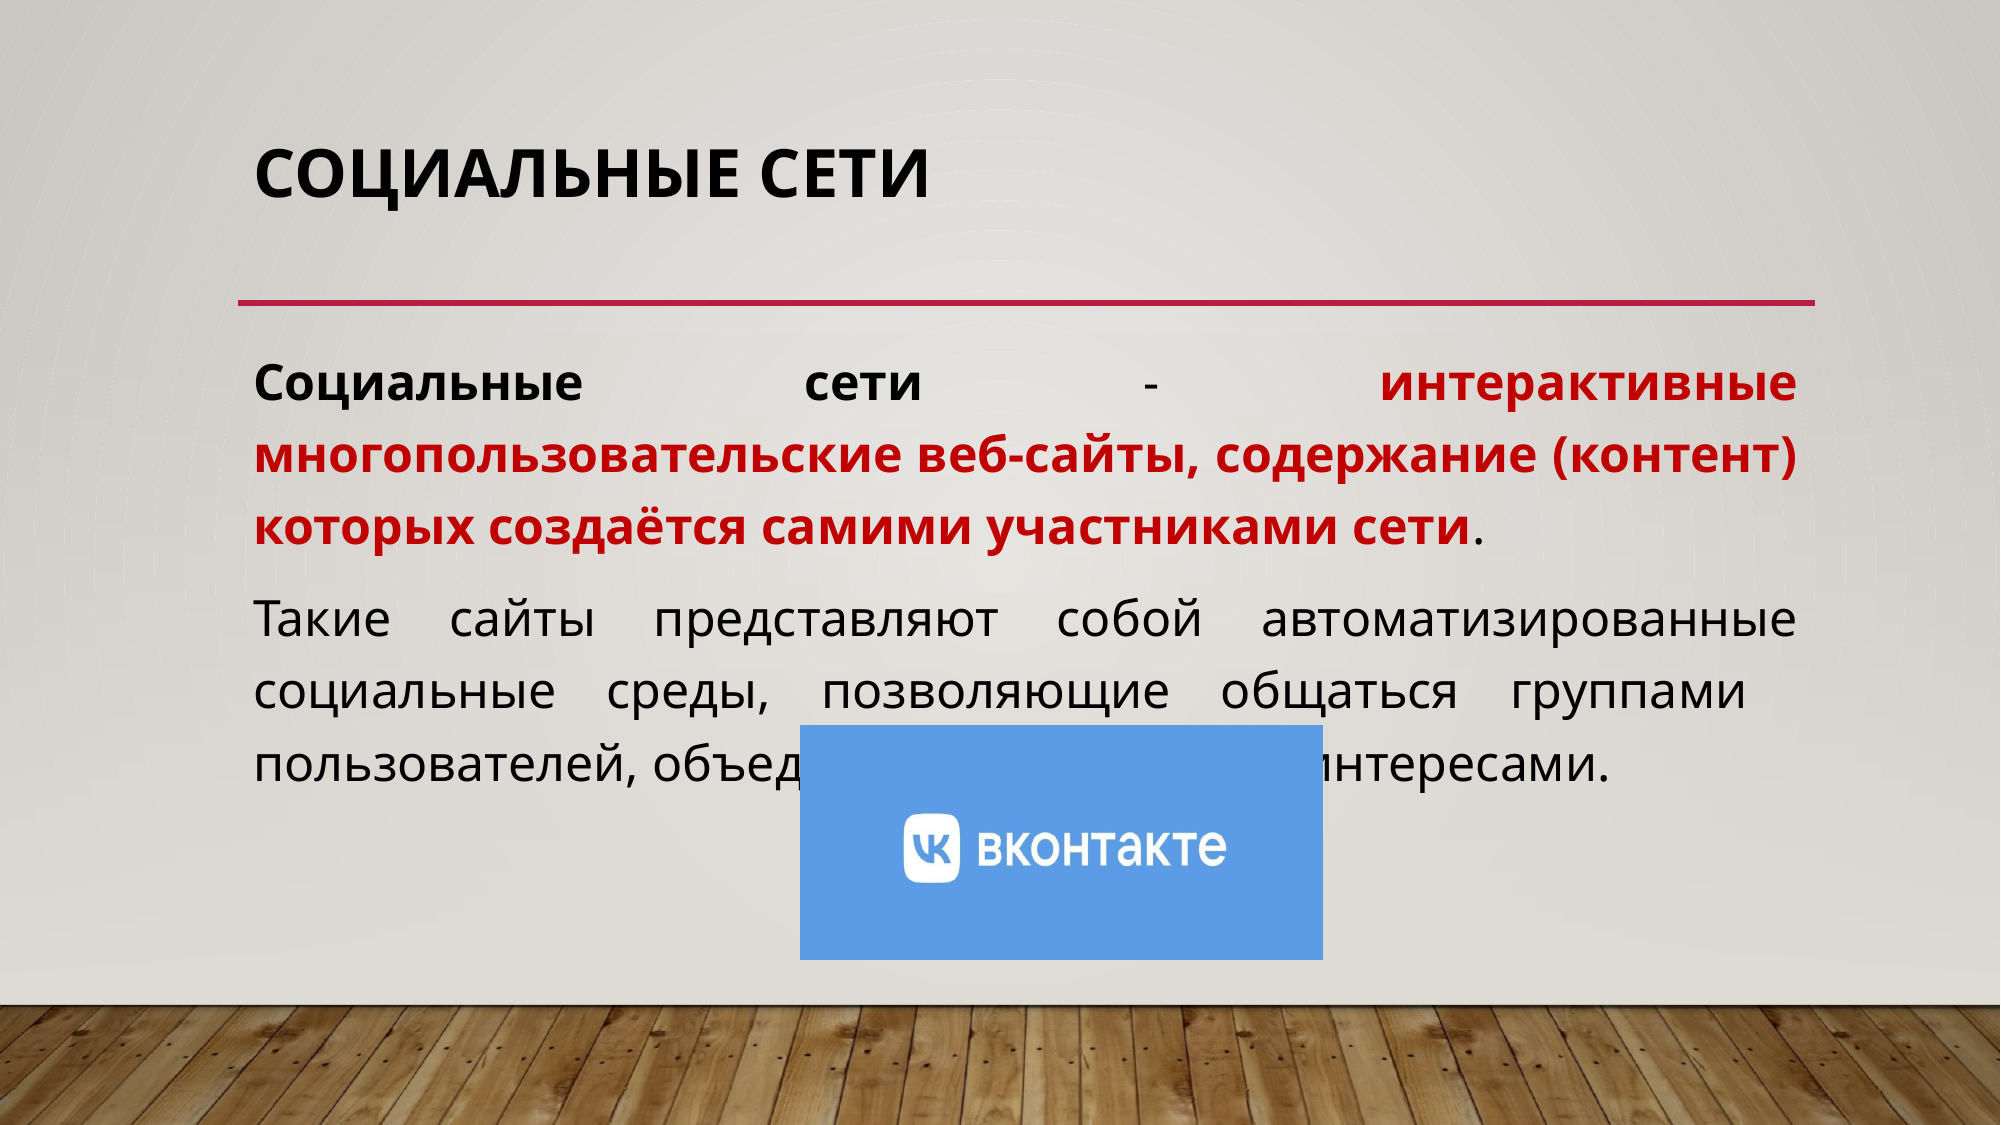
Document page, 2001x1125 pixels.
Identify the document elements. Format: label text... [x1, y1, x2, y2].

picture [0, 1005, 2000, 1125]
title Социальные сети [238, 131, 1814, 305]
list Социальные сети - интерактивные многопользовательские веб-сайты, содержание (контент) которых создаётся самими участниками сети. Такие сайты представляют собой автоматизированные социальные среды, позволяющие общаться группами пользователей, объединёнными общими интересами. [238, 330, 1814, 993]
picture [800, 724, 1323, 960]
